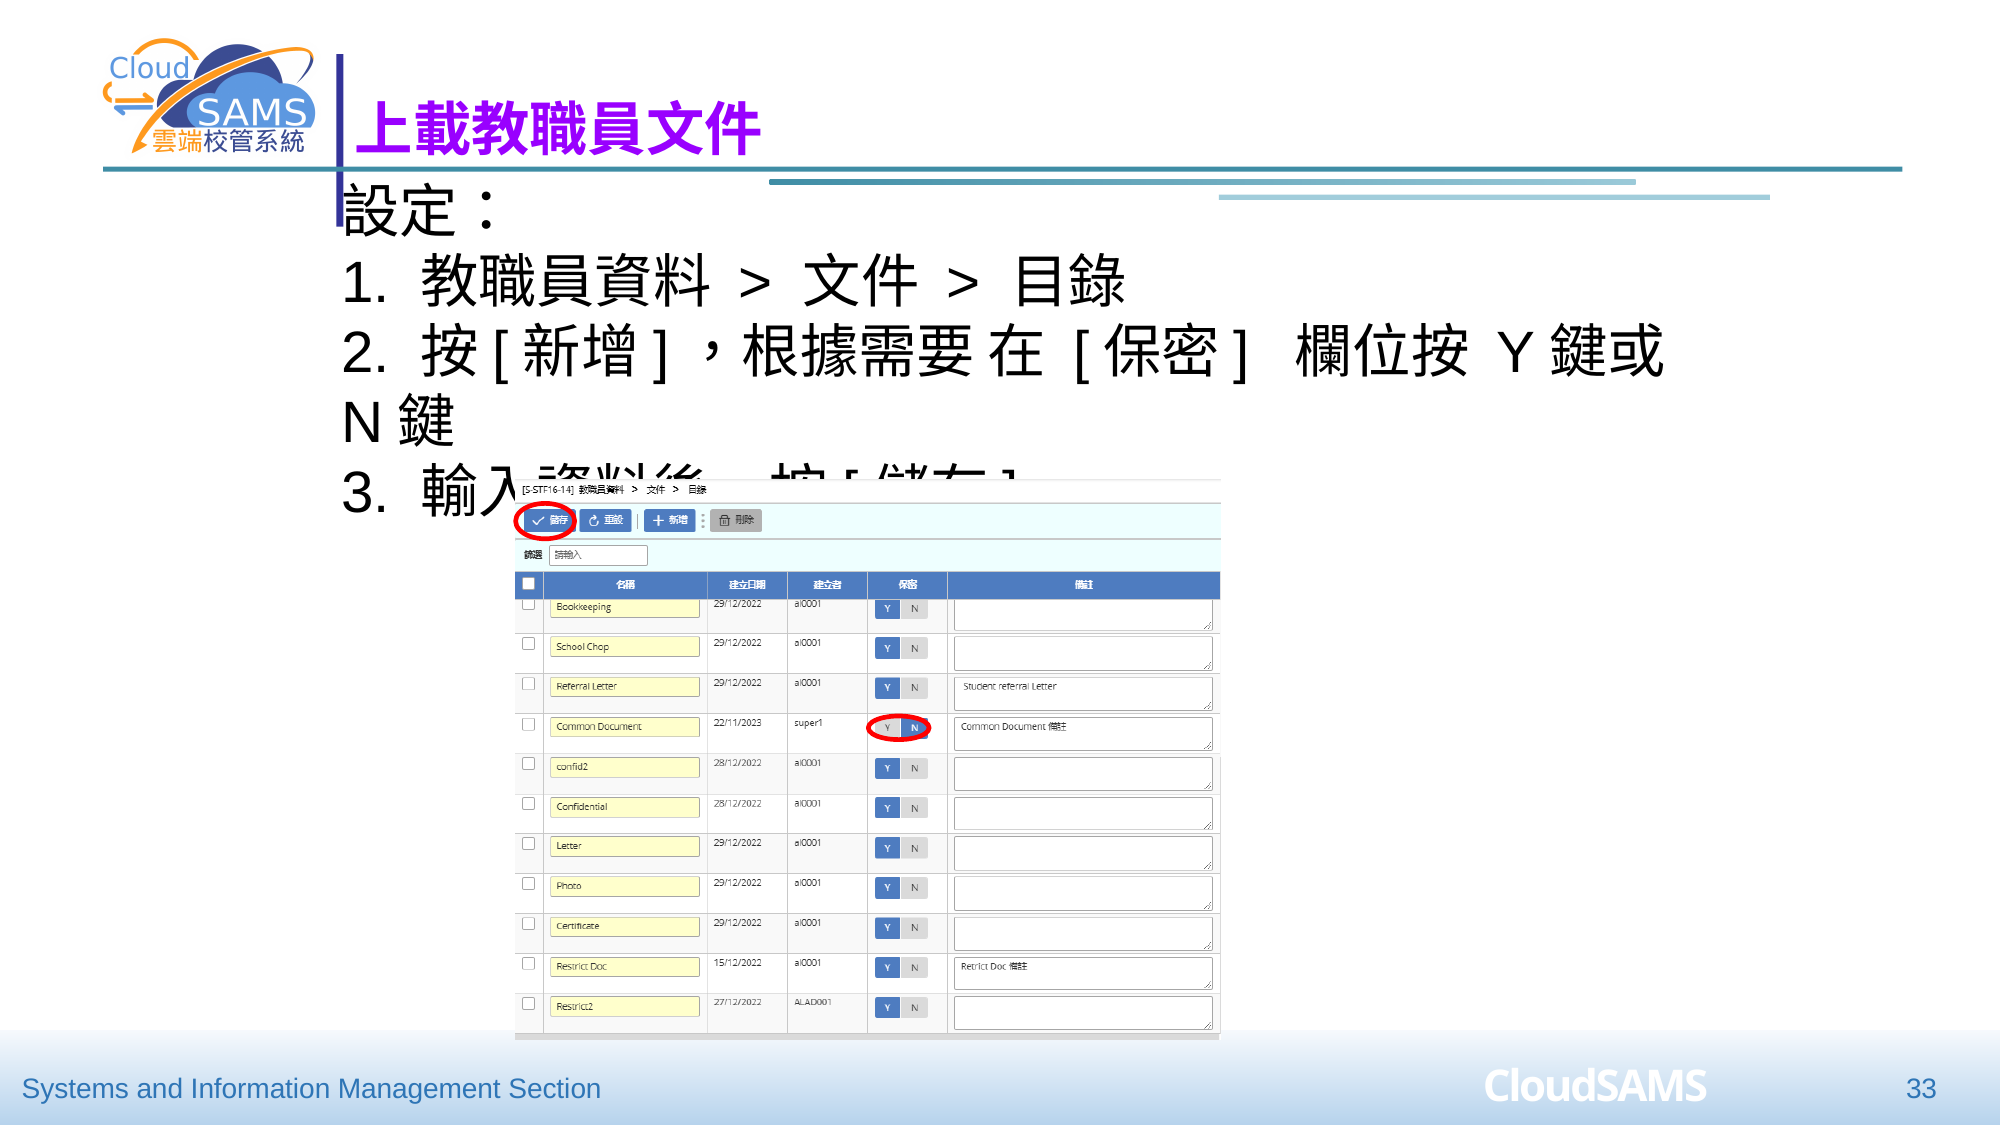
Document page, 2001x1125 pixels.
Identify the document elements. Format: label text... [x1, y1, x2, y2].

picture [87, 7, 349, 175]
slide_number 33 [1755, 1063, 1952, 1125]
title 上載教職員文件 [340, 44, 1907, 170]
text_box 設定： 1. 教職員資料 > 文件 > 目錄 2. 按[新增]，根據需要 在 [保密] 欄位按 Y鍵或 N鍵 3. 輸入資料後，按[儲存] [326, 166, 1697, 532]
picture [515, 479, 1222, 1041]
